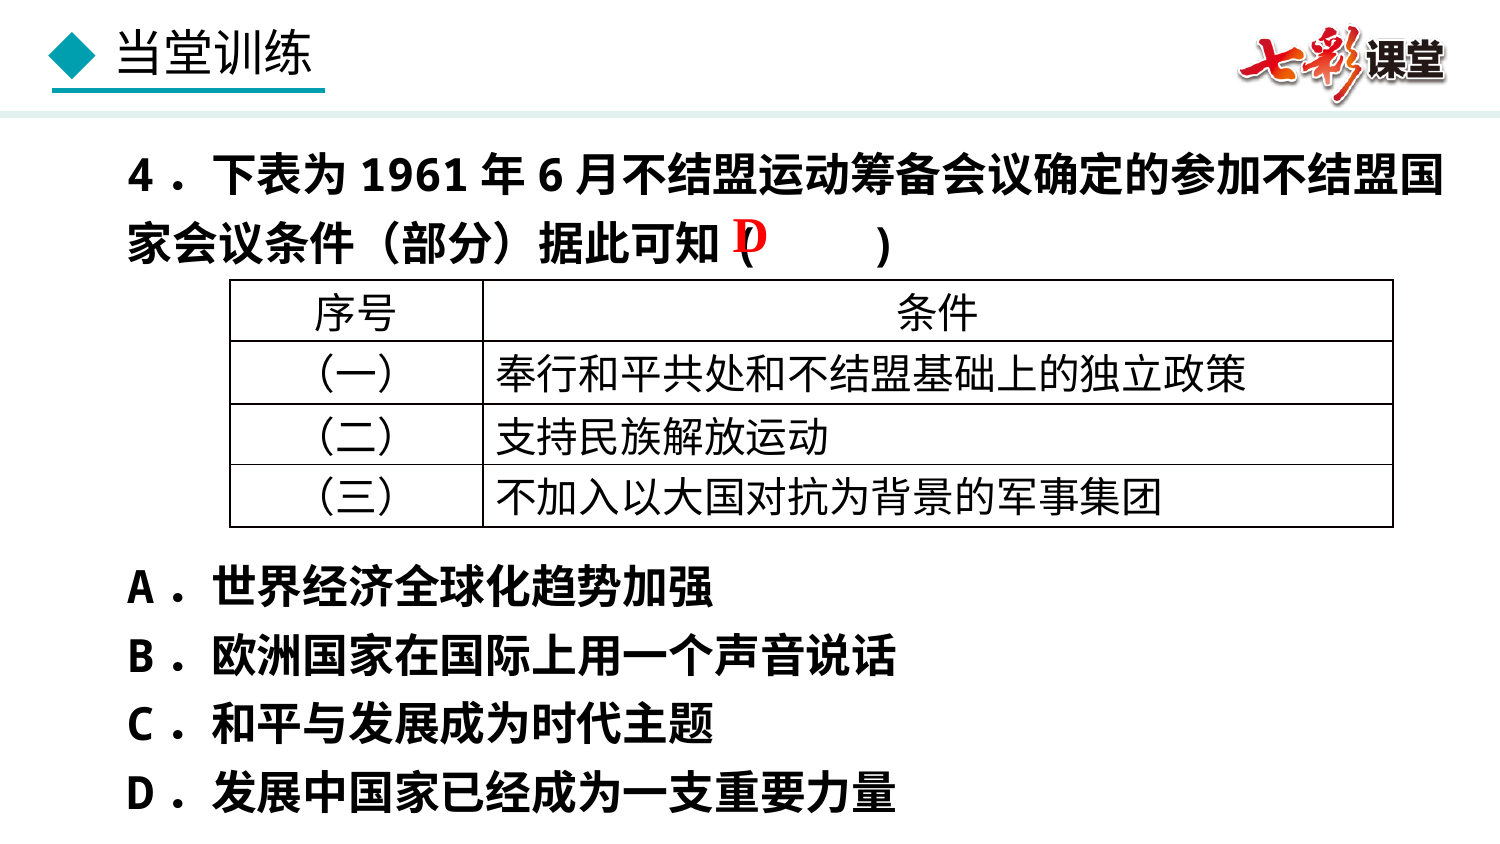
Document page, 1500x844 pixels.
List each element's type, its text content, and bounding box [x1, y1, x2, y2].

picture [1234, 20, 1451, 108]
text_box D [717, 194, 792, 270]
title 4．下表为1961年6月不结盟运动筹备会议确定的参加不结盟国家会议条件（部分）据此可知( ) A．世界经济全球化趋势加强 B．欧洲国家在国际上用一个声音说话 C．和平与发展成为时代主题 D．发展中国家已经成为一支重要力量 [112, 124, 1462, 540]
